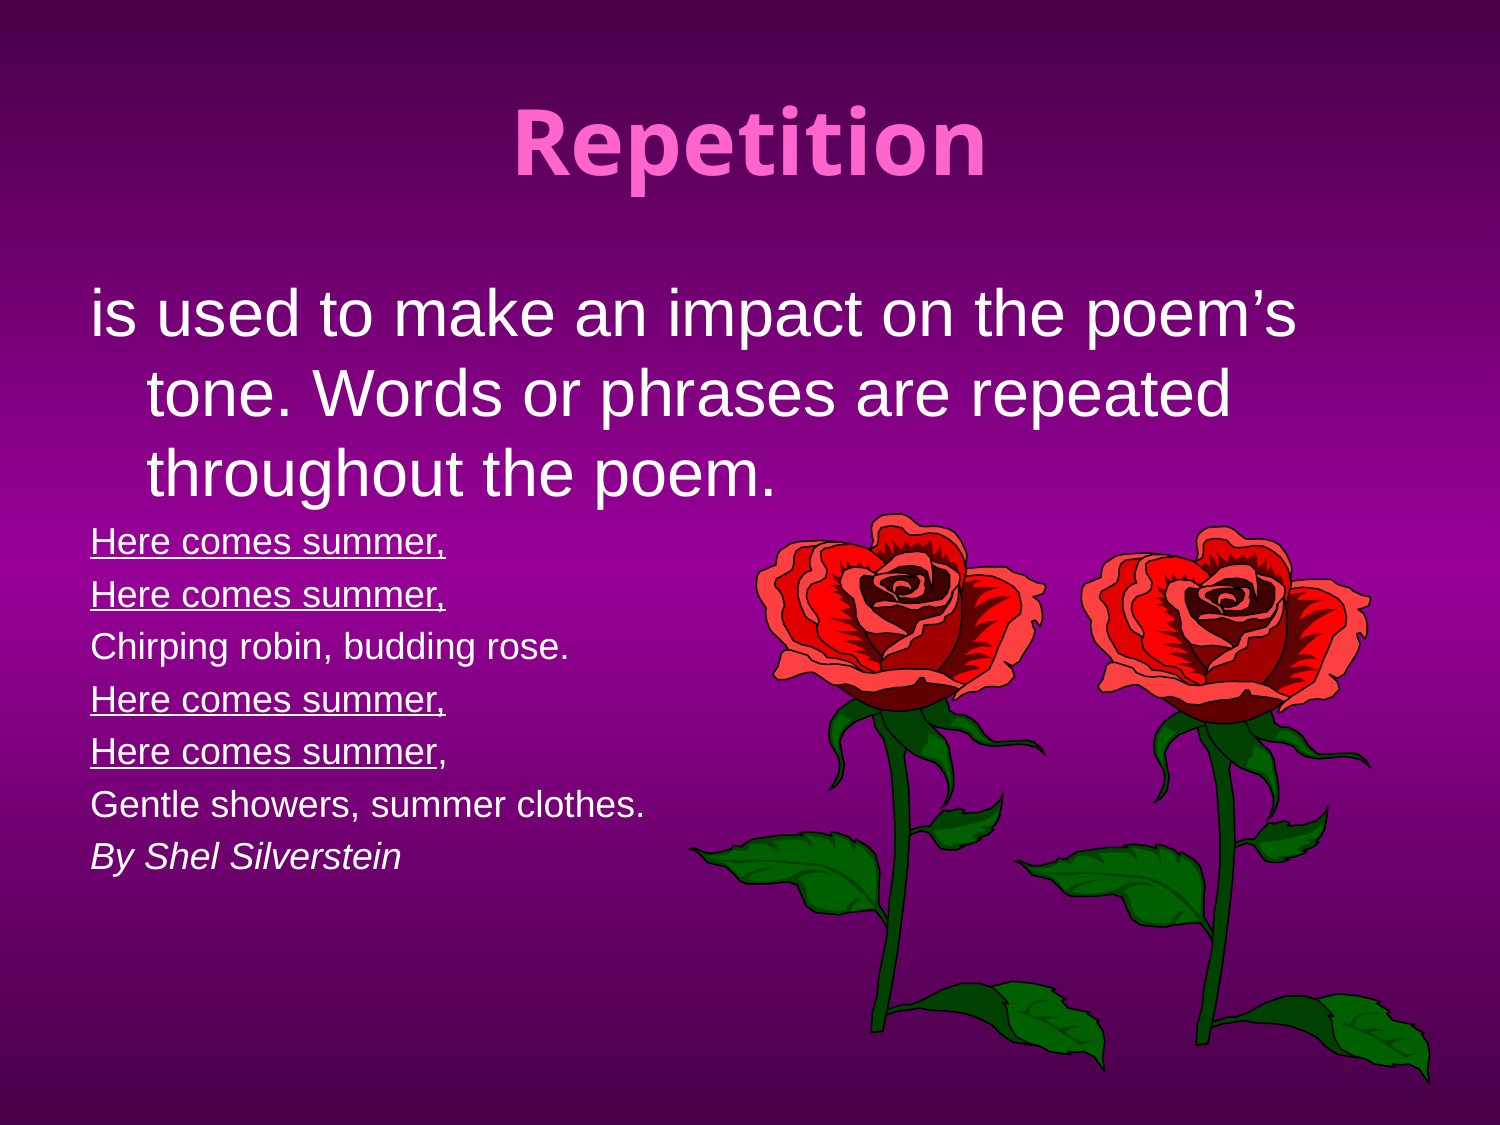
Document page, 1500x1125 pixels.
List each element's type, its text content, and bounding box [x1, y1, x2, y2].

list is used to make an impact on the poem’s tone. Words or phrases are repeated throughout the poem. Here comes summer, Here comes summer, Chirping robin, budding rose. Here comes summer, Here comes summer, Gentle showers, summer clothes. By Shel Silverstein [74, 262, 1426, 1006]
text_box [687, 512, 1107, 1074]
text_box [1012, 524, 1432, 1086]
title Repetition [74, 44, 1426, 233]
